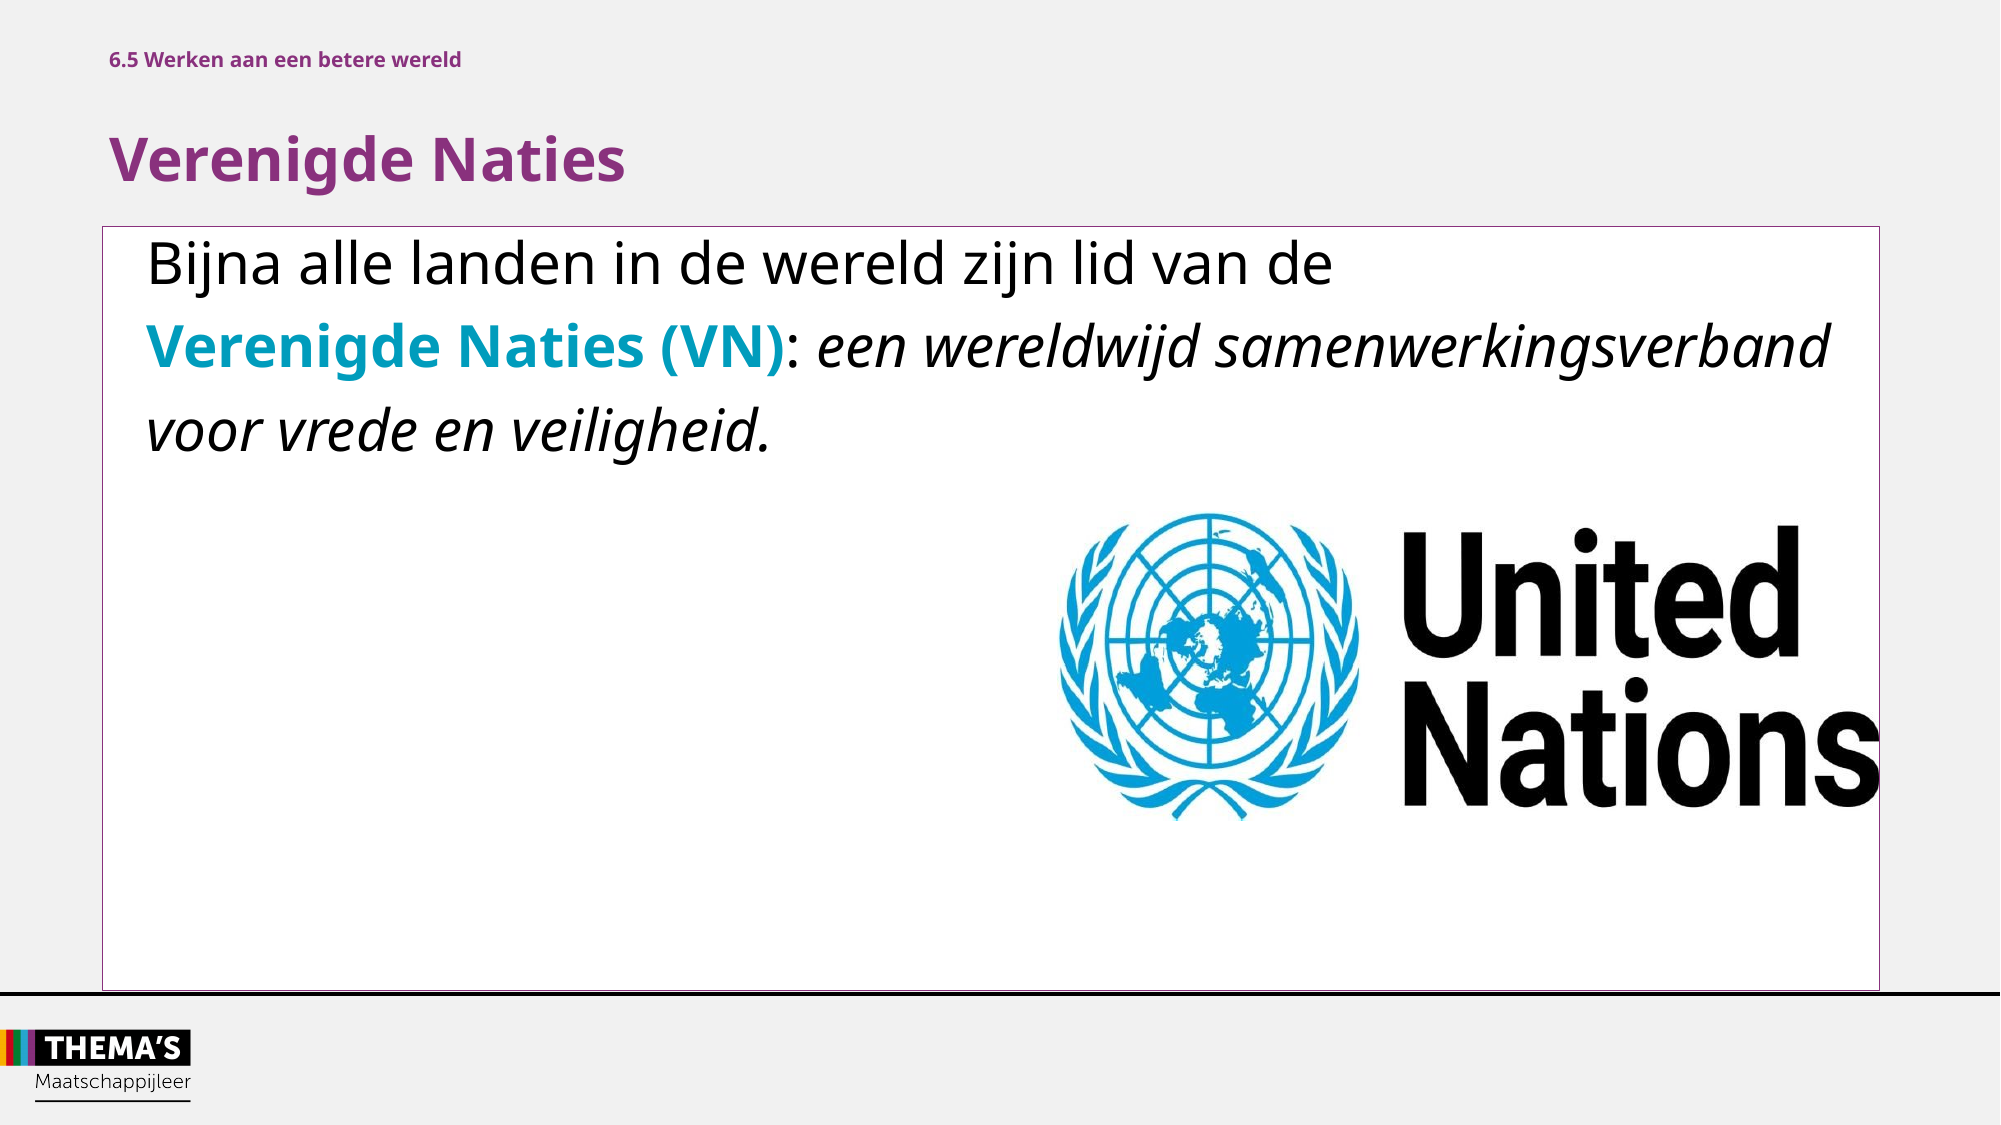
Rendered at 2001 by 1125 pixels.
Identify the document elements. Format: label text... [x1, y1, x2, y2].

list Bijna alle landen in de wereld zijn lid van de Verenigde Naties (VN): een wereldwijd samenwerkingsverband voor vrede en veiligheid. [102, 226, 1880, 991]
list Verenigde Naties [94, 114, 1879, 205]
picture [1057, 511, 1879, 822]
picture [0, 993, 203, 1125]
list 6.5 Werken aan een betere wereld [94, 33, 941, 88]
